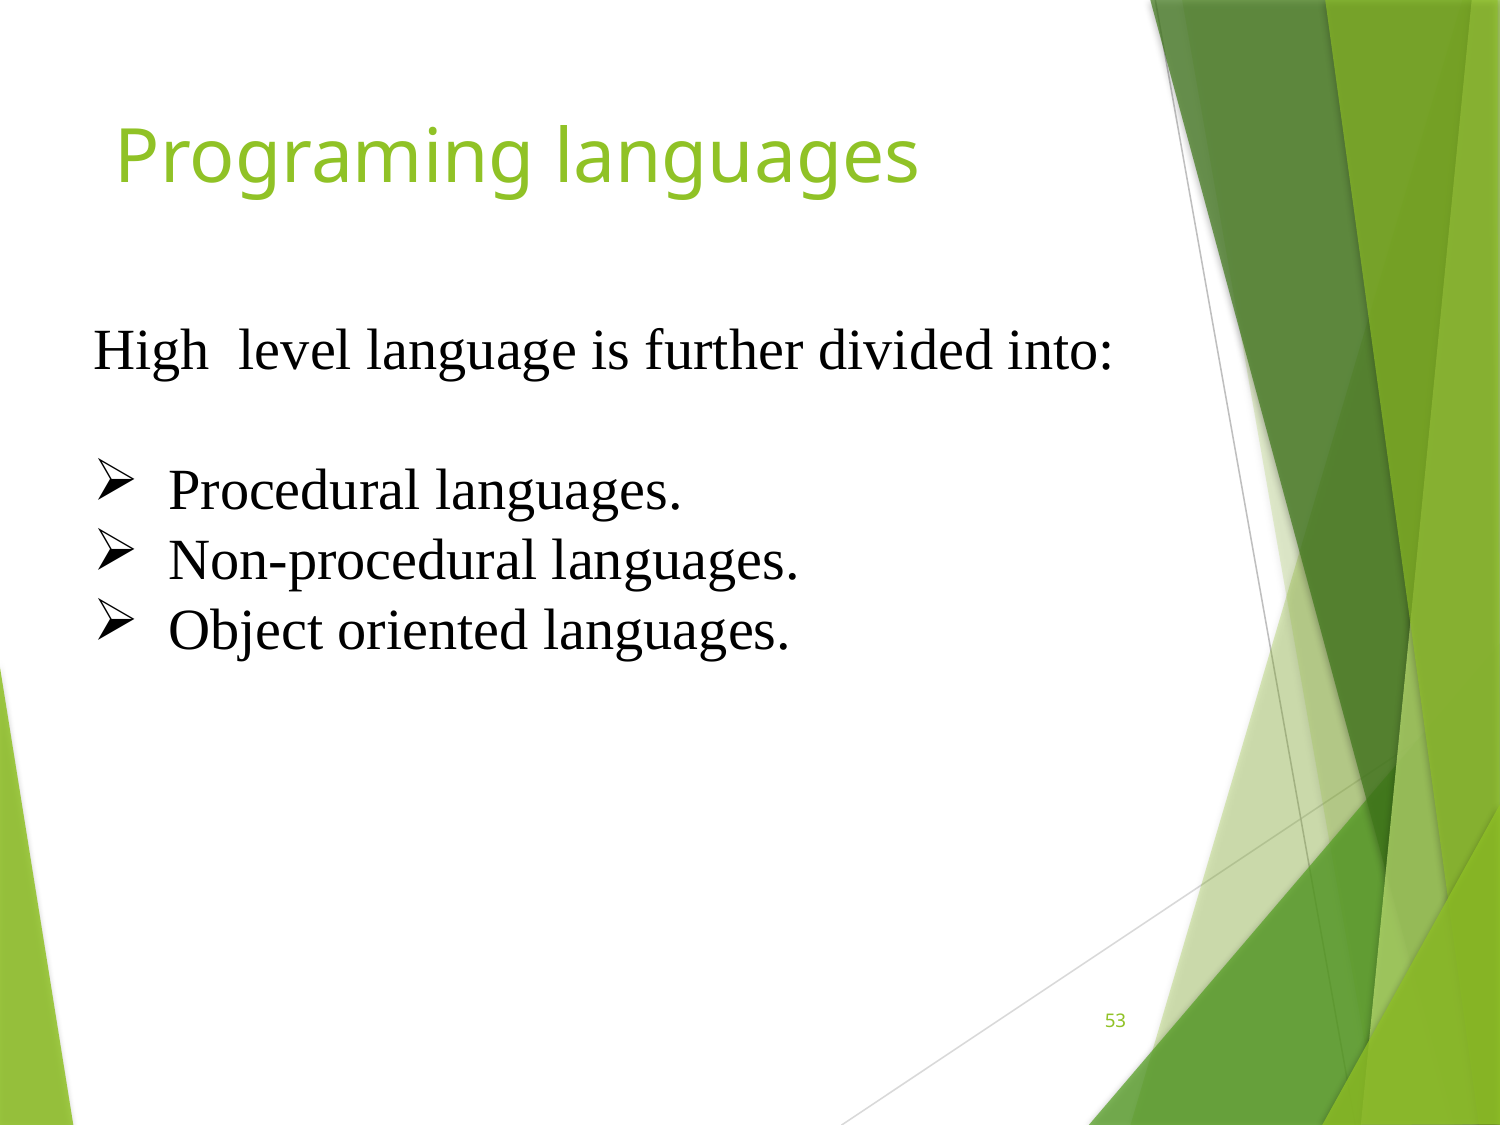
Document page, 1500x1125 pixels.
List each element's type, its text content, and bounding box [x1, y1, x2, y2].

slide_number 53 [1057, 991, 1142, 1051]
title Programing languages [99, 99, 1142, 304]
text_box High level language is further divided into: Procedural languages. Non-procedural languages. Object oriented languages. [78, 304, 1424, 669]
